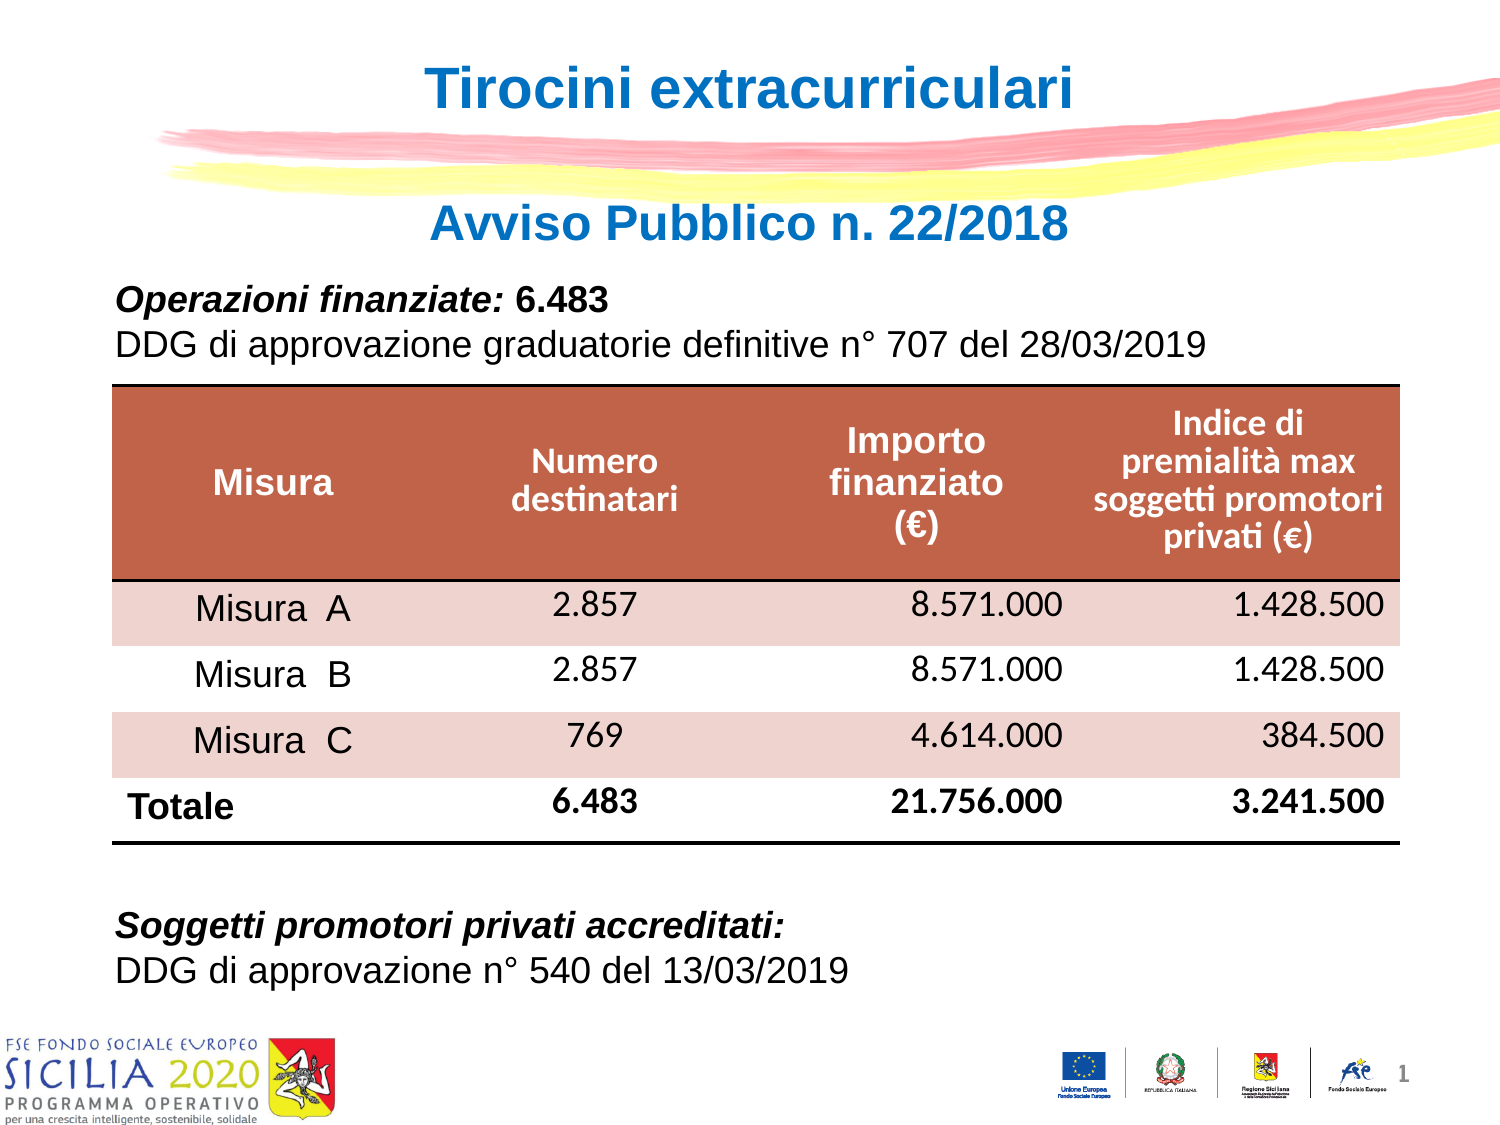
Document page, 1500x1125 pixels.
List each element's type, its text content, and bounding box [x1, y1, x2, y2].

table_cell 1.428.500 [1078, 646, 1400, 712]
table_header Numero destinatari [434, 387, 756, 579]
table_cell 1.428.500 [1078, 582, 1400, 646]
table_cell 21.756.000 [756, 778, 1078, 841]
table_cell 6.483 [434, 778, 756, 841]
table_cell Misura C [112, 712, 434, 778]
text_box Tirocini extracurriculari Avviso Pubblico n. 22/2018 [0, 42, 1500, 283]
table_cell 4.614.000 [756, 712, 1078, 778]
table_cell 2.857 [434, 646, 756, 712]
table_cell 3.241.500 [1078, 778, 1400, 841]
table_cell 2.857 [434, 582, 756, 646]
table_cell Misura B [112, 646, 434, 712]
picture [0, 1031, 348, 1125]
picture [100, 77, 1500, 209]
table_header Misura [112, 387, 434, 579]
text_box Operazioni finanziate: 6.483 DDG di approvazione graduatorie definitive n° 707 del 28/03/2019 [100, 267, 1382, 372]
table_cell 8.571.000 [756, 646, 1078, 712]
table_header Importo finanziato (€) [756, 387, 1078, 579]
text_box Soggetti promotori privati accreditati: DDG di approvazione n° 540 del 13/03/2019 [100, 893, 1382, 1043]
slide_number 21 [1399, 1042, 1425, 1103]
table_cell 8.571.000 [756, 582, 1078, 646]
table_cell Totale [112, 778, 434, 841]
table_header Indice di premialità max soggetti promotori privati (€) [1078, 387, 1400, 579]
table_cell Misura A [112, 582, 434, 646]
table_cell 384.500 [1078, 712, 1400, 778]
picture [1033, 1043, 1400, 1116]
table_cell 769 [434, 712, 756, 778]
